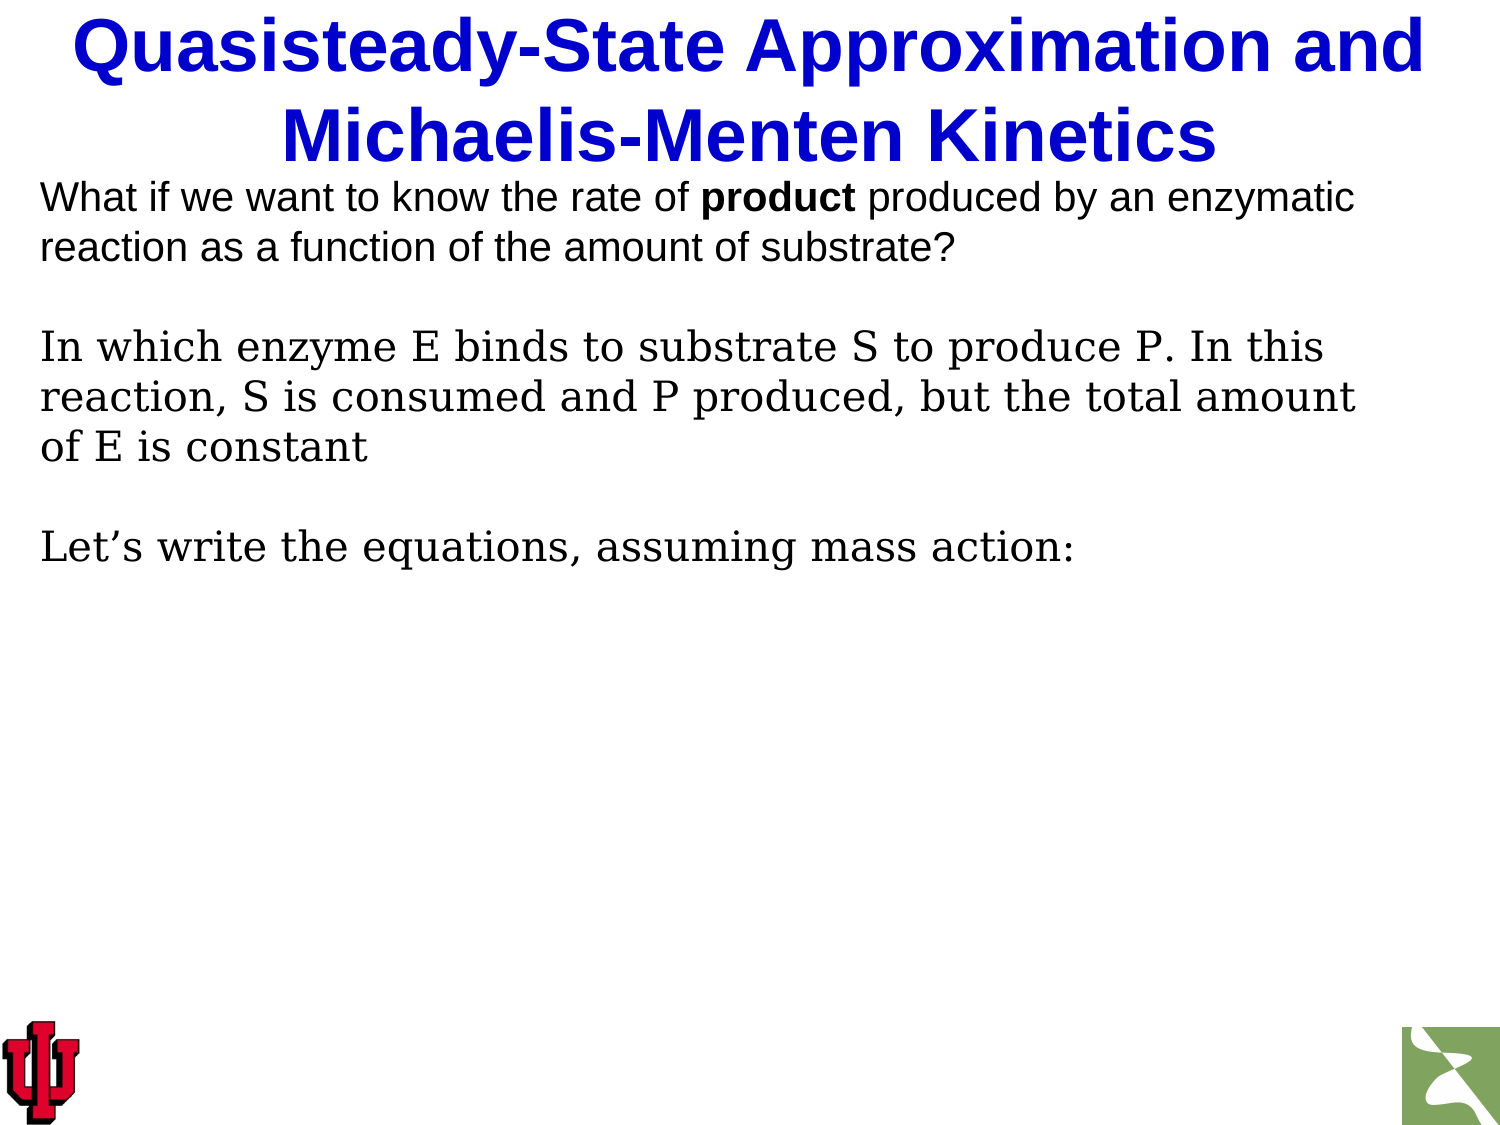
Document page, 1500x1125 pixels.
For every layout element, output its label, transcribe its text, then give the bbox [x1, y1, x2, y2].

text_box [0, 556, 1500, 663]
text_box [0, 112, 1500, 478]
title Quasisteady-State Approximation and Michaelis-Menten Kinetics [0, 19, 1500, 112]
picture [1402, 1027, 1500, 1125]
picture [0, 1020, 80, 1125]
